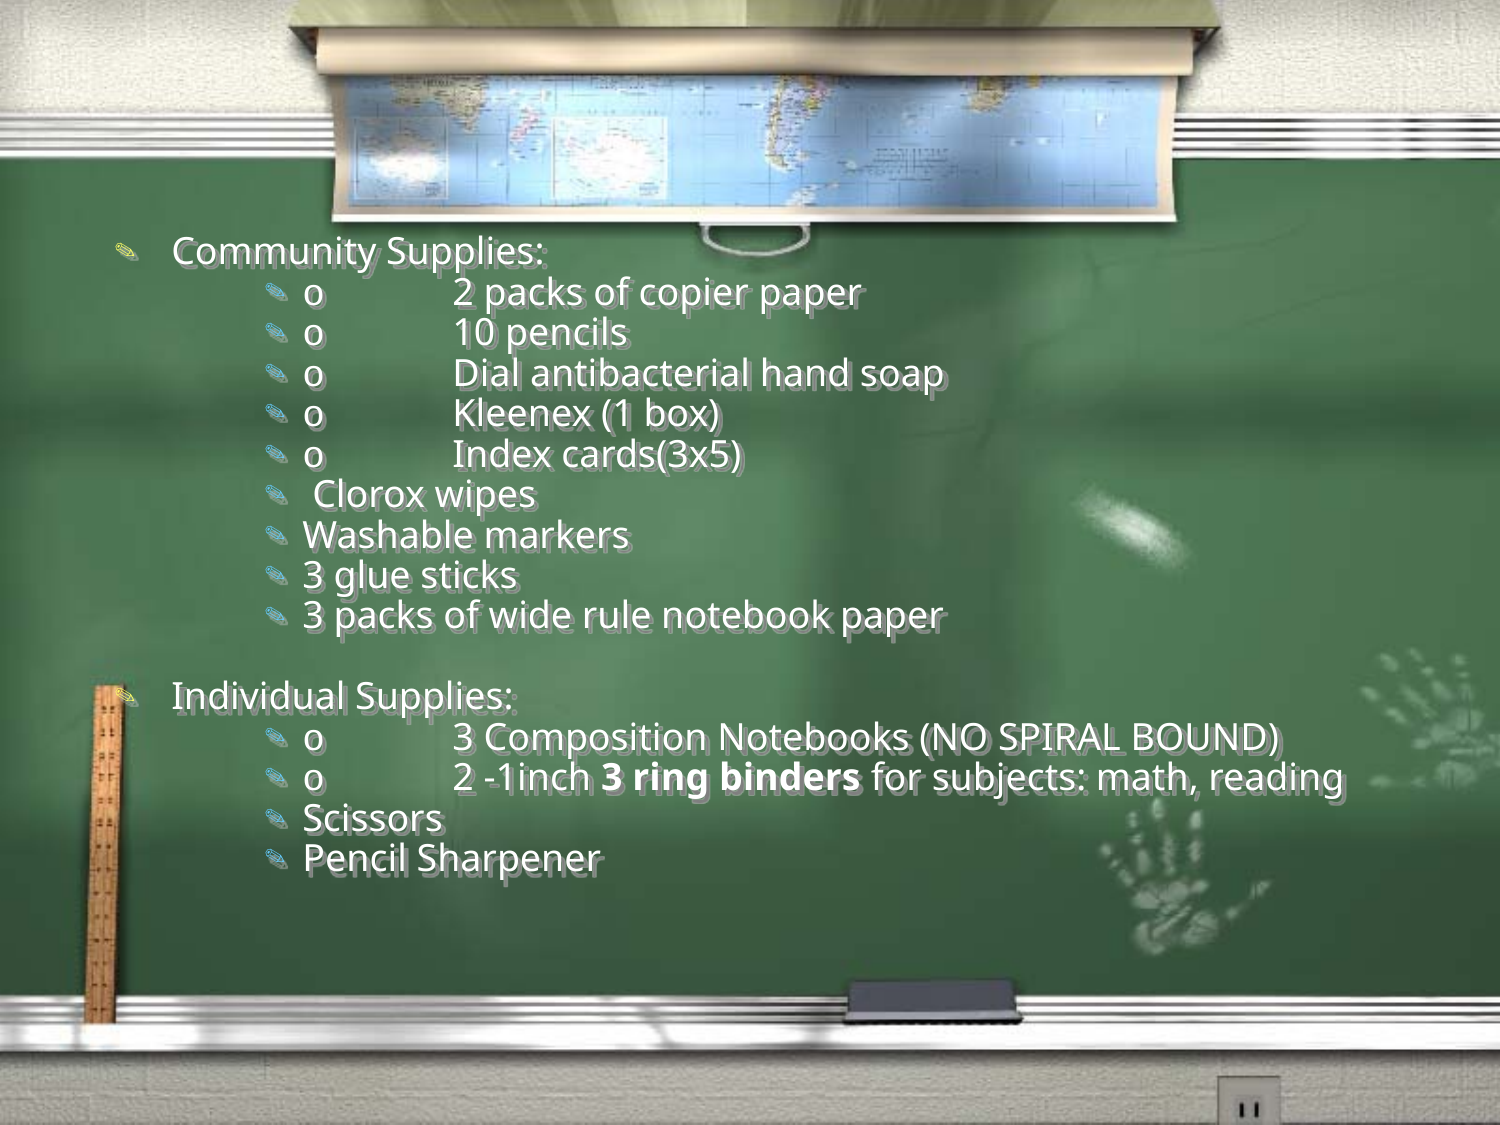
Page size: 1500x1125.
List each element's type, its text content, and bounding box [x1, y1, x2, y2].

list Community Supplies: o 2 packs of copier paper o 10 pencils o Dial antibacterial hand soap o Kleenex (1 box) o Index cards(3x5) Clorox wipes Washable markers 3 glue sticks 3 packs of wide rule notebook paper Individual Supplies: o 3 Composition Notebooks (NO SPIRAL BOUND) o 2 -1inch 3 ring binders for subjects: math, reading Scissors Pencil Sharpener [99, 224, 1376, 976]
picture [0, 0, 1500, 1125]
